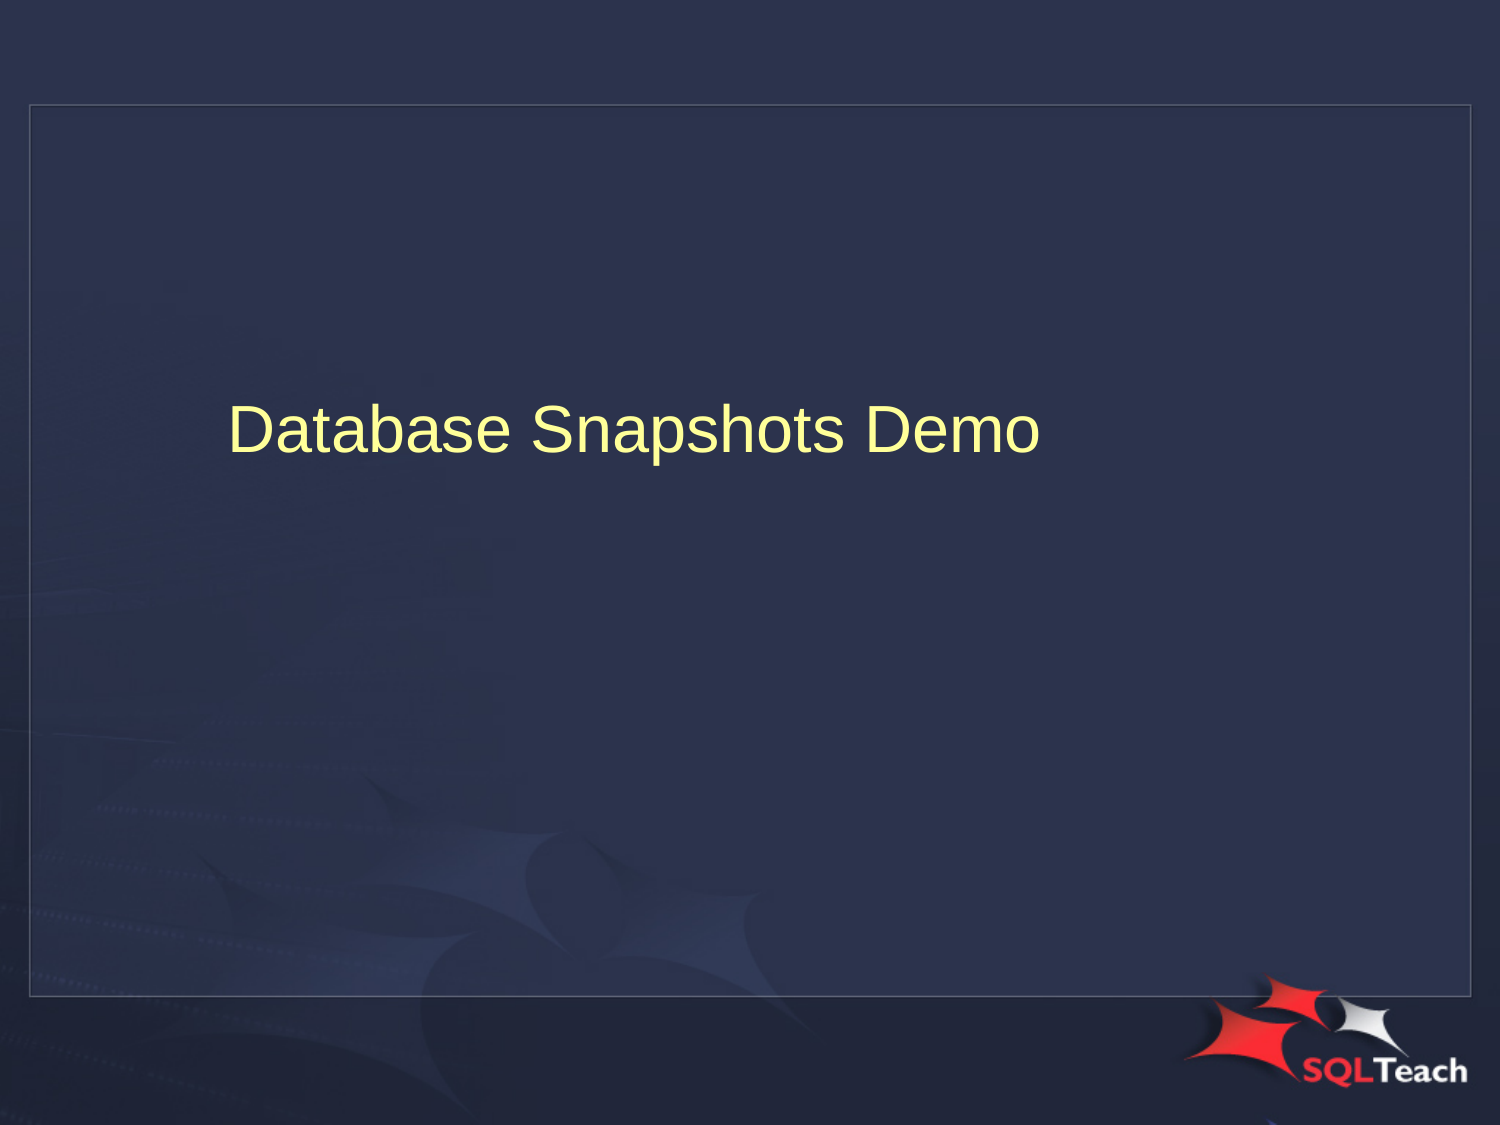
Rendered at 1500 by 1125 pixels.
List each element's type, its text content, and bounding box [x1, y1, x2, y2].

picture [0, 0, 1500, 1125]
title Database Snapshots Demo [212, 349, 1126, 582]
